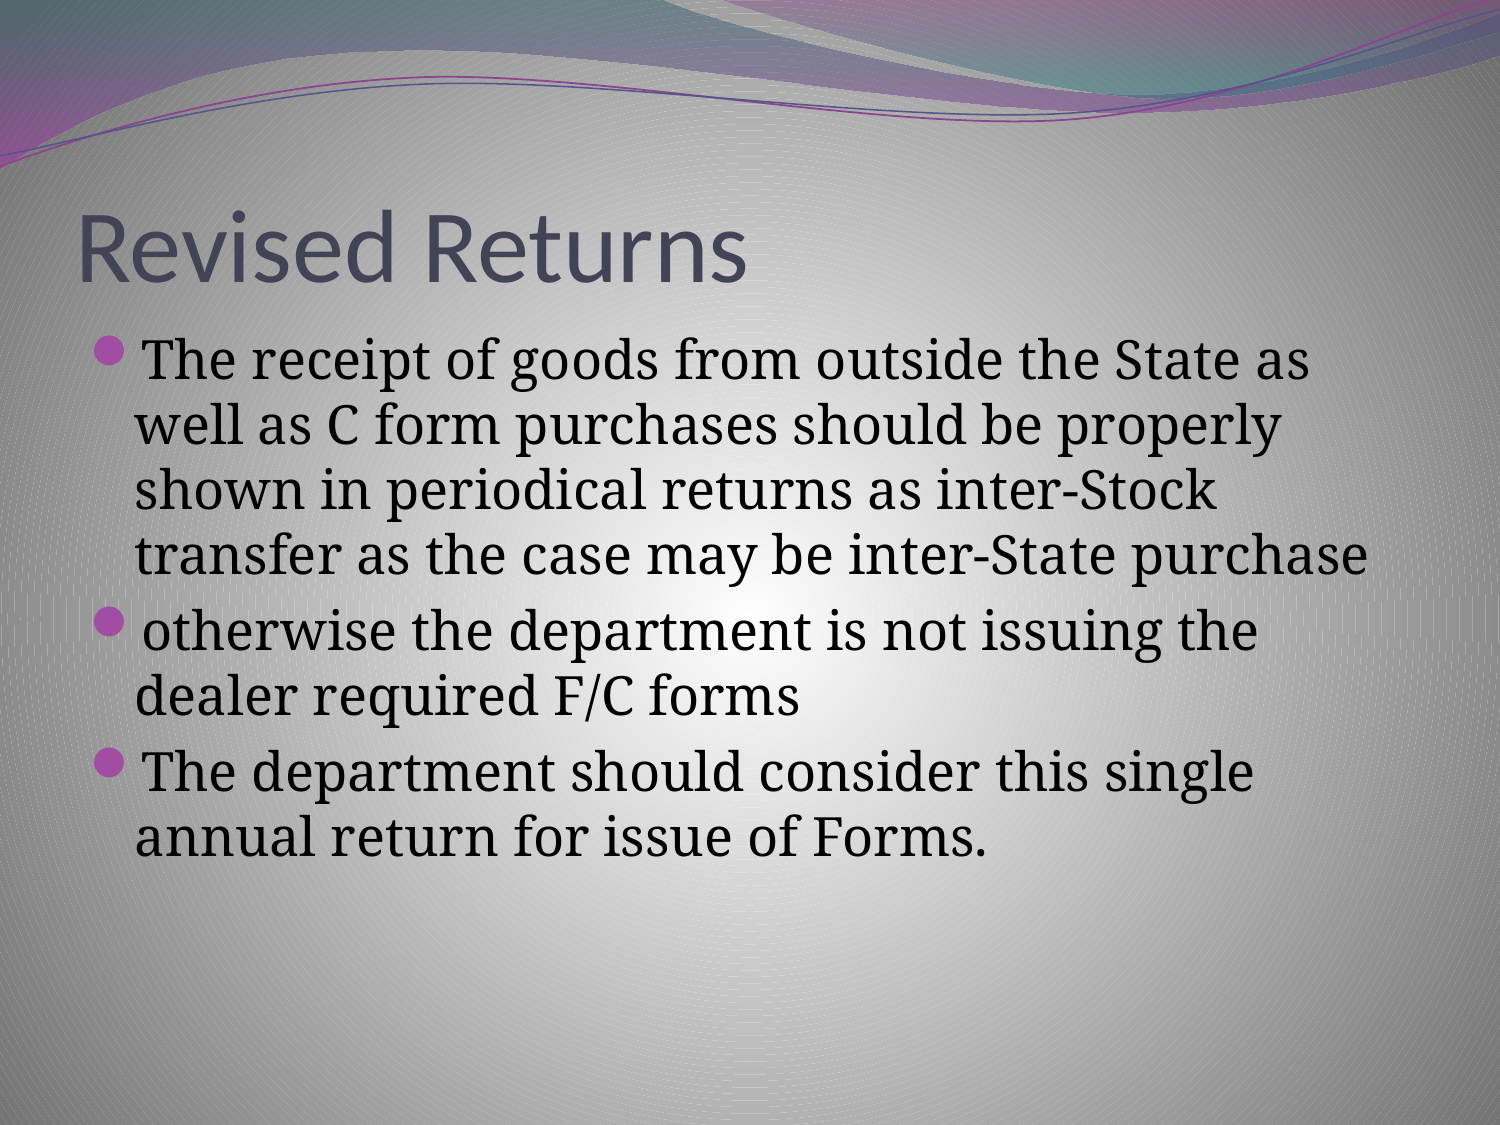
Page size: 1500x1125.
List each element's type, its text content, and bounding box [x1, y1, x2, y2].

list The receipt of goods from outside the State as well as C form purchases should be properly shown in periodical returns as inter-Stock transfer as the case may be inter-State purchase otherwise the department is not issuing the dealer required F/C forms The department should consider this single annual return for issue of Forms. [75, 317, 1425, 1038]
title Revised Returns [75, 115, 1425, 303]
